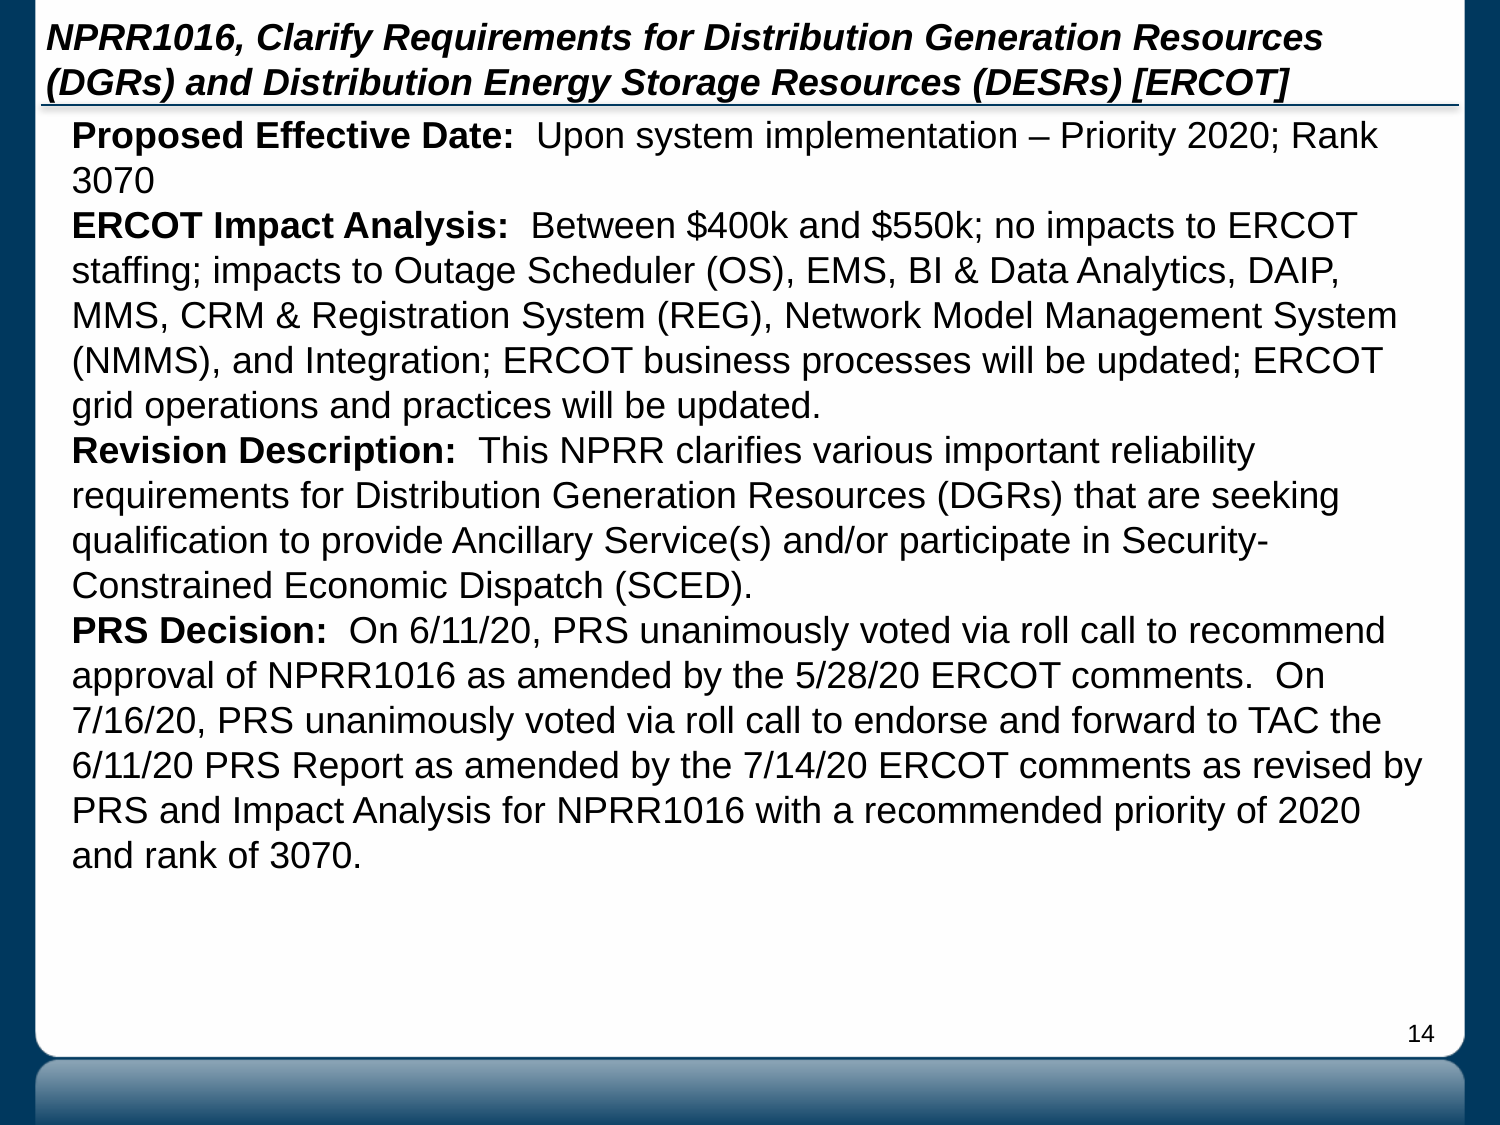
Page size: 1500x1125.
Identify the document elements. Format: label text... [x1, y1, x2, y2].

text_box Proposed Effective Date: Upon system implementation – Priority 2020; Rank 3070 ERCOT Impact Analysis: Between $400k and $550k; no impacts to ERCOT staffing; impacts to Outage Scheduler (OS), EMS, BI & Data Analytics, DAIP, MMS, CRM & Registration System (REG), Network Model Management System (NMMS), and Integration; ERCOT business processes will be updated; ERCOT grid operations and practices will be updated. Revision Description: This NPRR clarifies various important reliability requirements for Distribution Generation Resources (DGRs) that are seeking qualification to provide Ancillary Service(s) and/or participate in Security-Constrained Economic Dispatch (SCED). PRS Decision: On 6/11/20, PRS unanimously voted via roll call to recommend approval of NPRR1016 as amended by the 5/28/20 ERCOT comments. On 7/16/20, PRS unanimously voted via roll call to endorse and forward to TAC the 6/11/20 PRS Report as amended by the 7/14/20 ERCOT comments as revised by PRS and Impact Analysis for NPRR1016 with a recommended priority of 2020 and rank of 3070. [56, 103, 1448, 884]
picture [35, 0, 1465, 1125]
title NPRR1016, Clarify Requirements for Distribution Generation Resources (DGRs) and Distribution Energy Storage Resources (DESRs) [ERCOT] [31, 20, 1464, 97]
